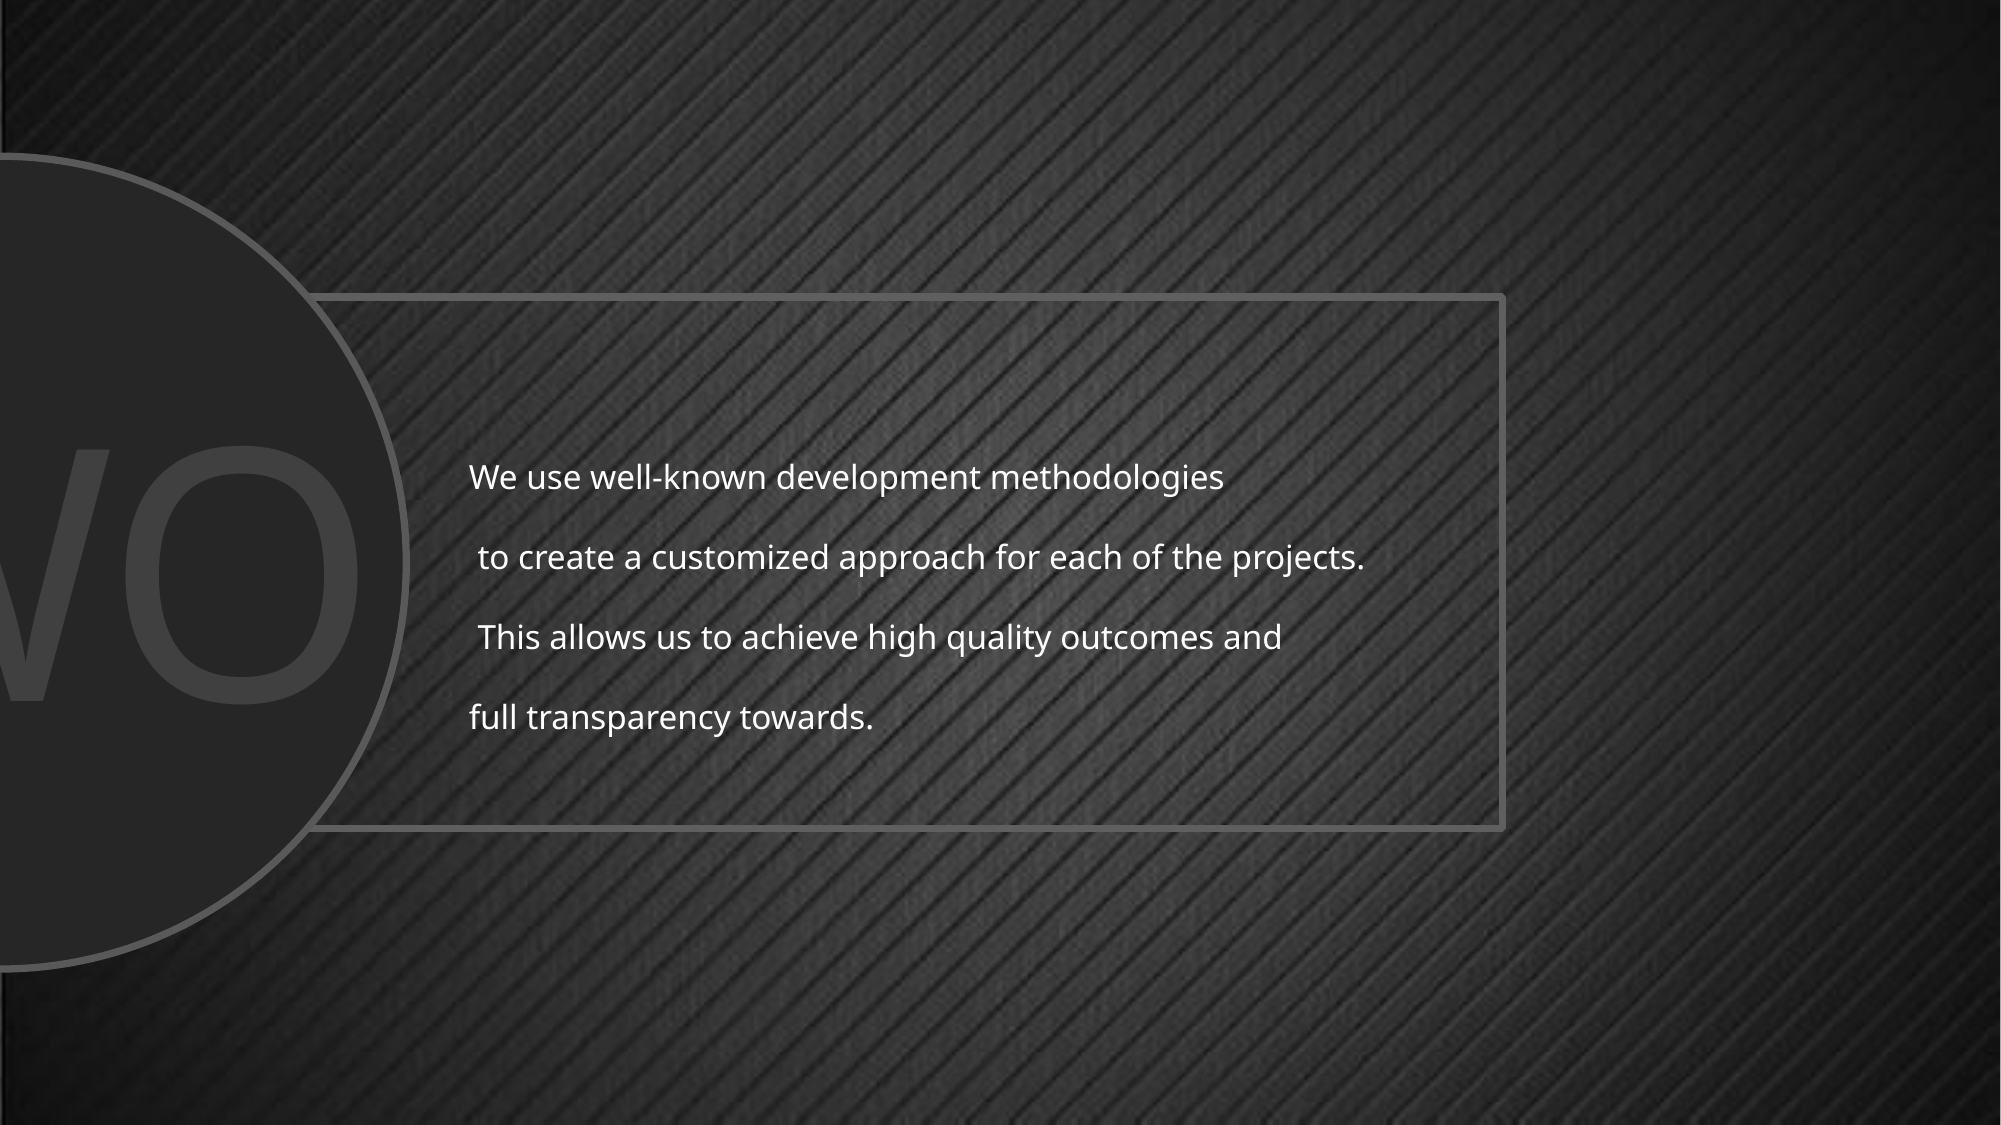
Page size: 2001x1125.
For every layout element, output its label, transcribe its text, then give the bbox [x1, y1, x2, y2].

picture [0, 0, 2001, 1125]
text_box We use well-known development methodologies to create a customized approach for each of the projects. This allows us to achieve high quality outcomes and full transparency towards. [510, 408, 1383, 745]
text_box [0, 155, 505, 970]
text_box [510, 296, 1503, 829]
